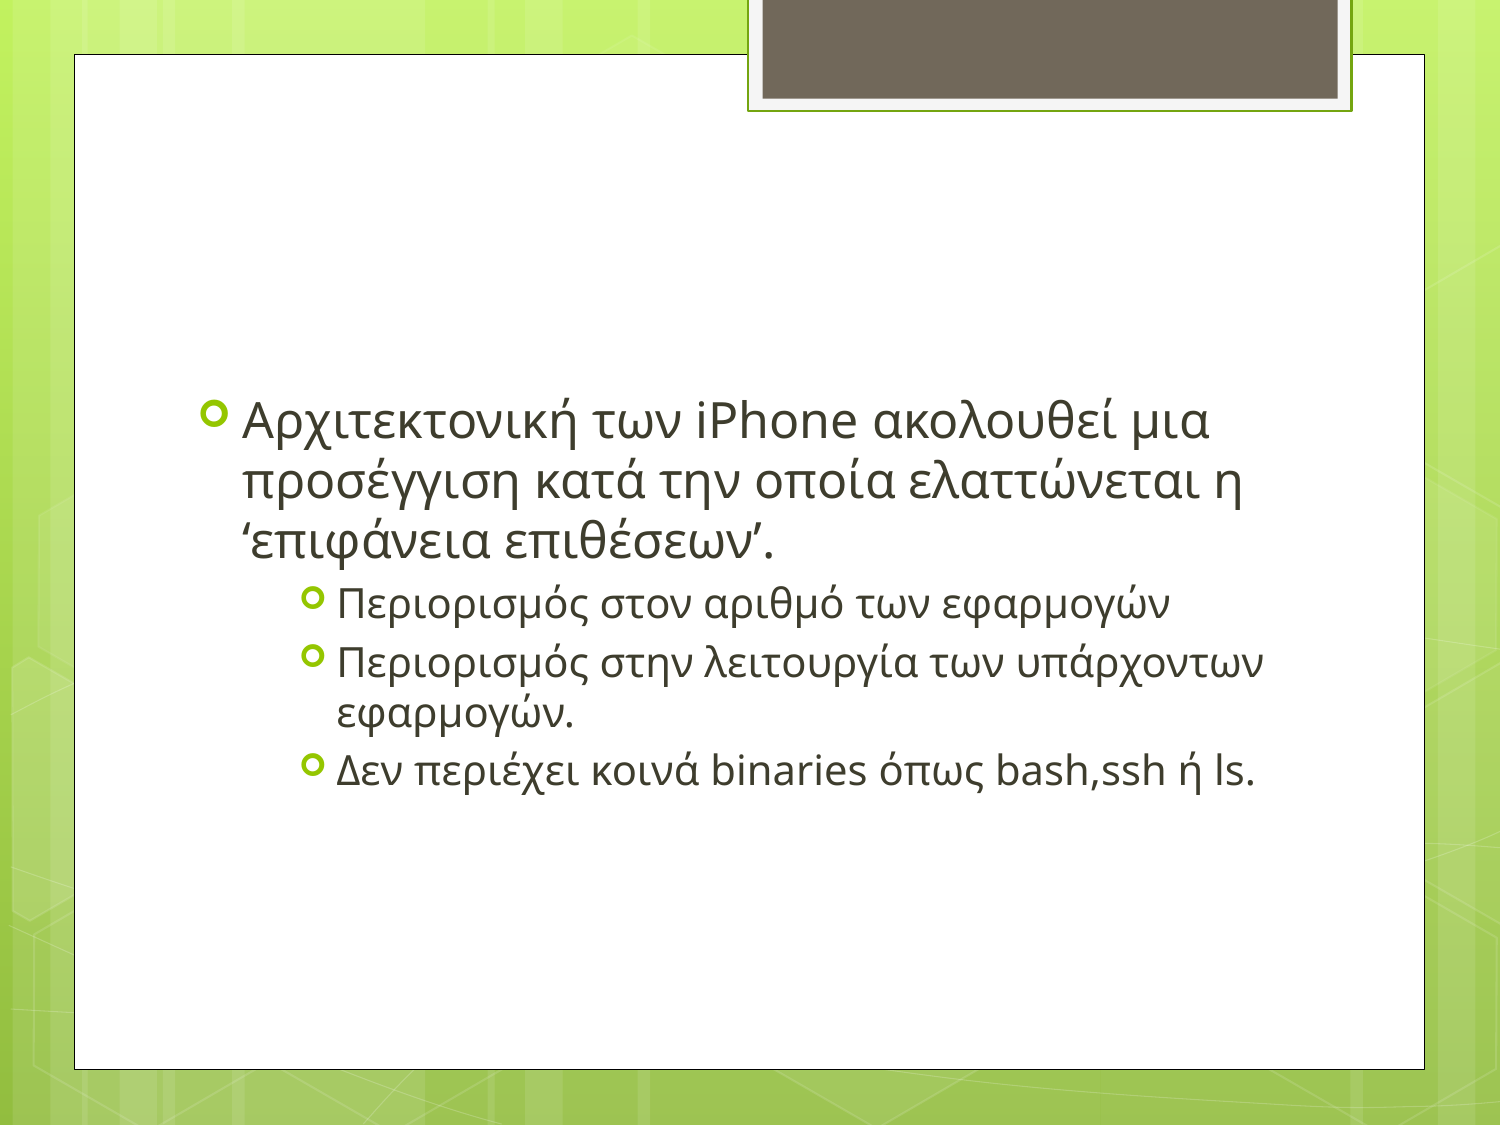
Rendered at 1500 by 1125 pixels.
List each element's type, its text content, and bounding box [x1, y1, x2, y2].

list Αρχιτεκτονική των iPhone ακολουθεί μια προσέγγιση κατά την οποία ελαττώνεται η ‘επιφάνεια επιθέσεων’. Περιορισμός στον αριθμό των εφαρμογών Περιορισμός στην λειτουργία των υπάρχοντων εφαρμογών. Δεν περιέχει κοινά binaries όπως bash,ssh ή ls. [171, 381, 1283, 957]
